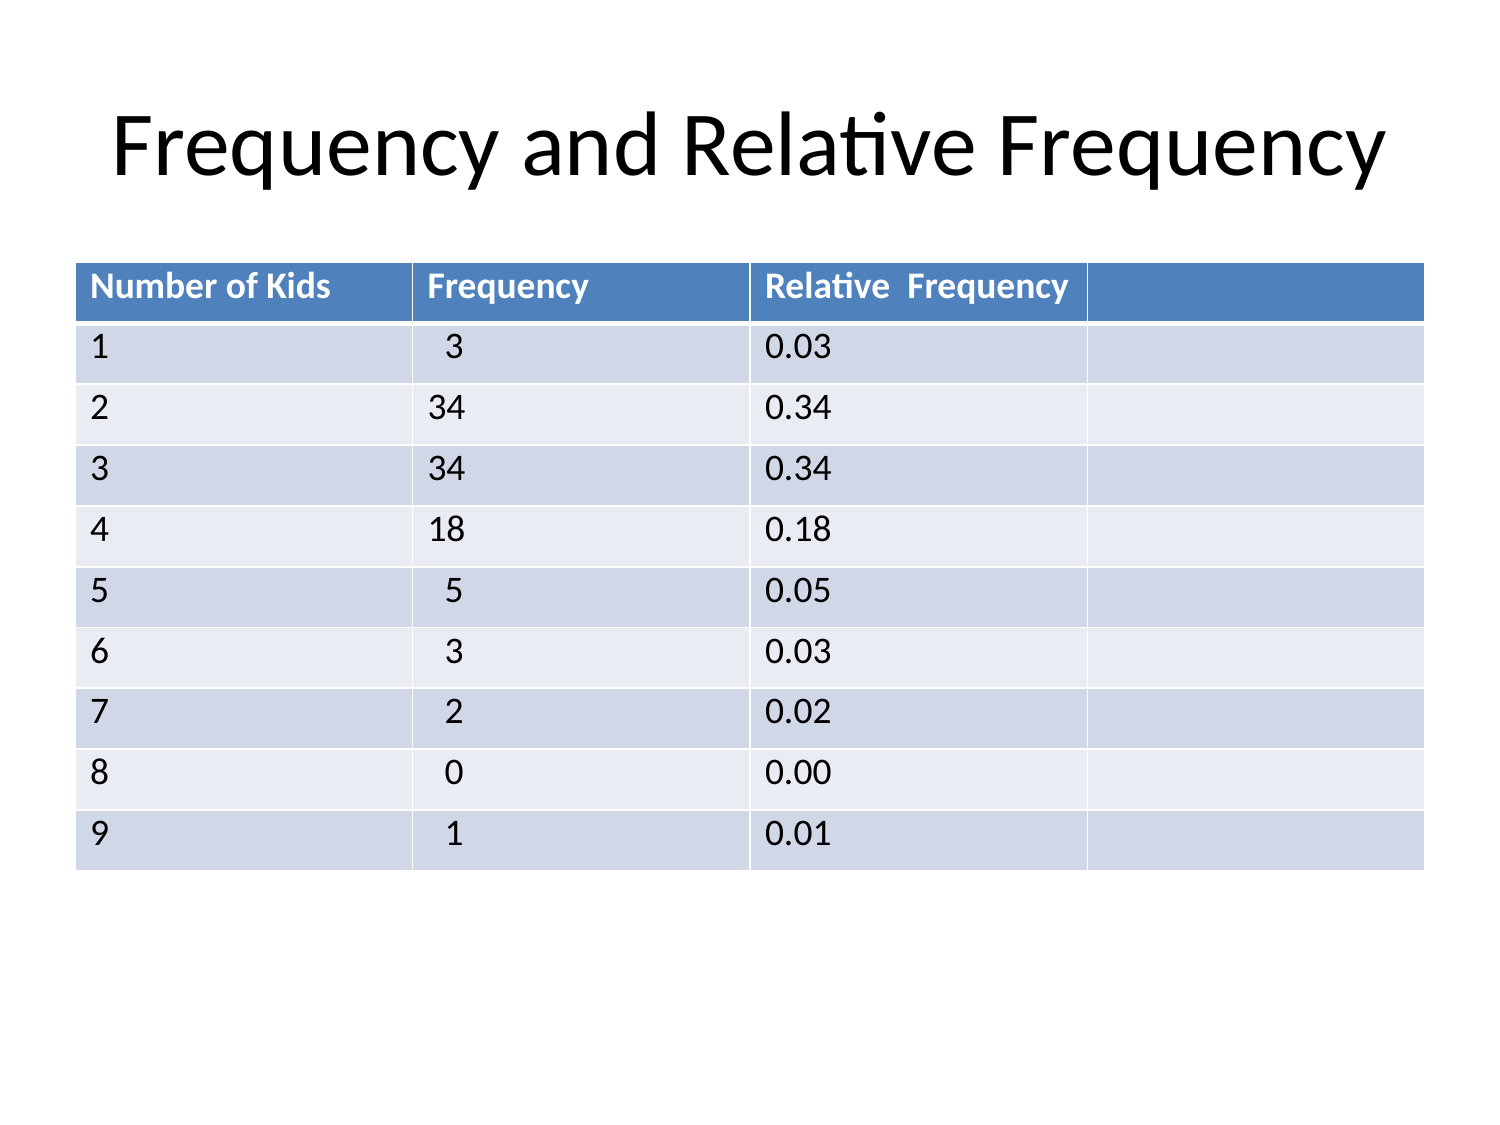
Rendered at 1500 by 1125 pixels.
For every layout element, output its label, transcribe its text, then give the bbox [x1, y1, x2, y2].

table_cell 0.02 [751, 689, 1087, 748]
title Frequency and Relative Frequency [75, 45, 1425, 233]
table_cell 6 [76, 628, 412, 687]
table_cell 2 [413, 689, 749, 748]
table_cell 8 [76, 750, 412, 809]
table_cell 34 [413, 446, 749, 505]
table_cell 0.18 [751, 507, 1087, 566]
table_cell 0.03 [751, 326, 1087, 383]
table_cell 0.34 [751, 446, 1087, 505]
table_cell 1 [76, 326, 412, 383]
table_cell 9 [76, 811, 412, 870]
table_header Number of Kids [76, 263, 412, 321]
table_cell 0.34 [751, 385, 1087, 444]
table_cell 2 [76, 385, 412, 444]
table_header Frequency [413, 263, 749, 321]
table_cell [1088, 628, 1424, 687]
table_cell 3 [76, 446, 412, 505]
table_header [1088, 263, 1424, 321]
table_cell [1088, 811, 1424, 870]
table_cell 0 [413, 750, 749, 809]
table_cell 5 [413, 568, 749, 627]
table_header Relative Frequency [751, 263, 1087, 321]
table_cell 7 [76, 689, 412, 748]
table_cell 0.00 [751, 750, 1087, 809]
table_cell 34 [413, 385, 749, 444]
table_cell 0.03 [751, 628, 1087, 687]
table_cell 0.01 [751, 811, 1087, 870]
table_cell [1088, 507, 1424, 566]
table_cell [1088, 326, 1424, 383]
table_cell 3 [413, 326, 749, 383]
table_cell 4 [76, 507, 412, 566]
table_cell 5 [76, 568, 412, 627]
table_cell [1088, 750, 1424, 809]
table_cell [1088, 689, 1424, 748]
table_cell [1088, 568, 1424, 627]
table_cell [1088, 446, 1424, 505]
table_cell 18 [413, 507, 749, 566]
table_cell 1 [413, 811, 749, 870]
table_cell 0.05 [751, 568, 1087, 627]
table_cell [1088, 385, 1424, 444]
table_cell 3 [413, 628, 749, 687]
